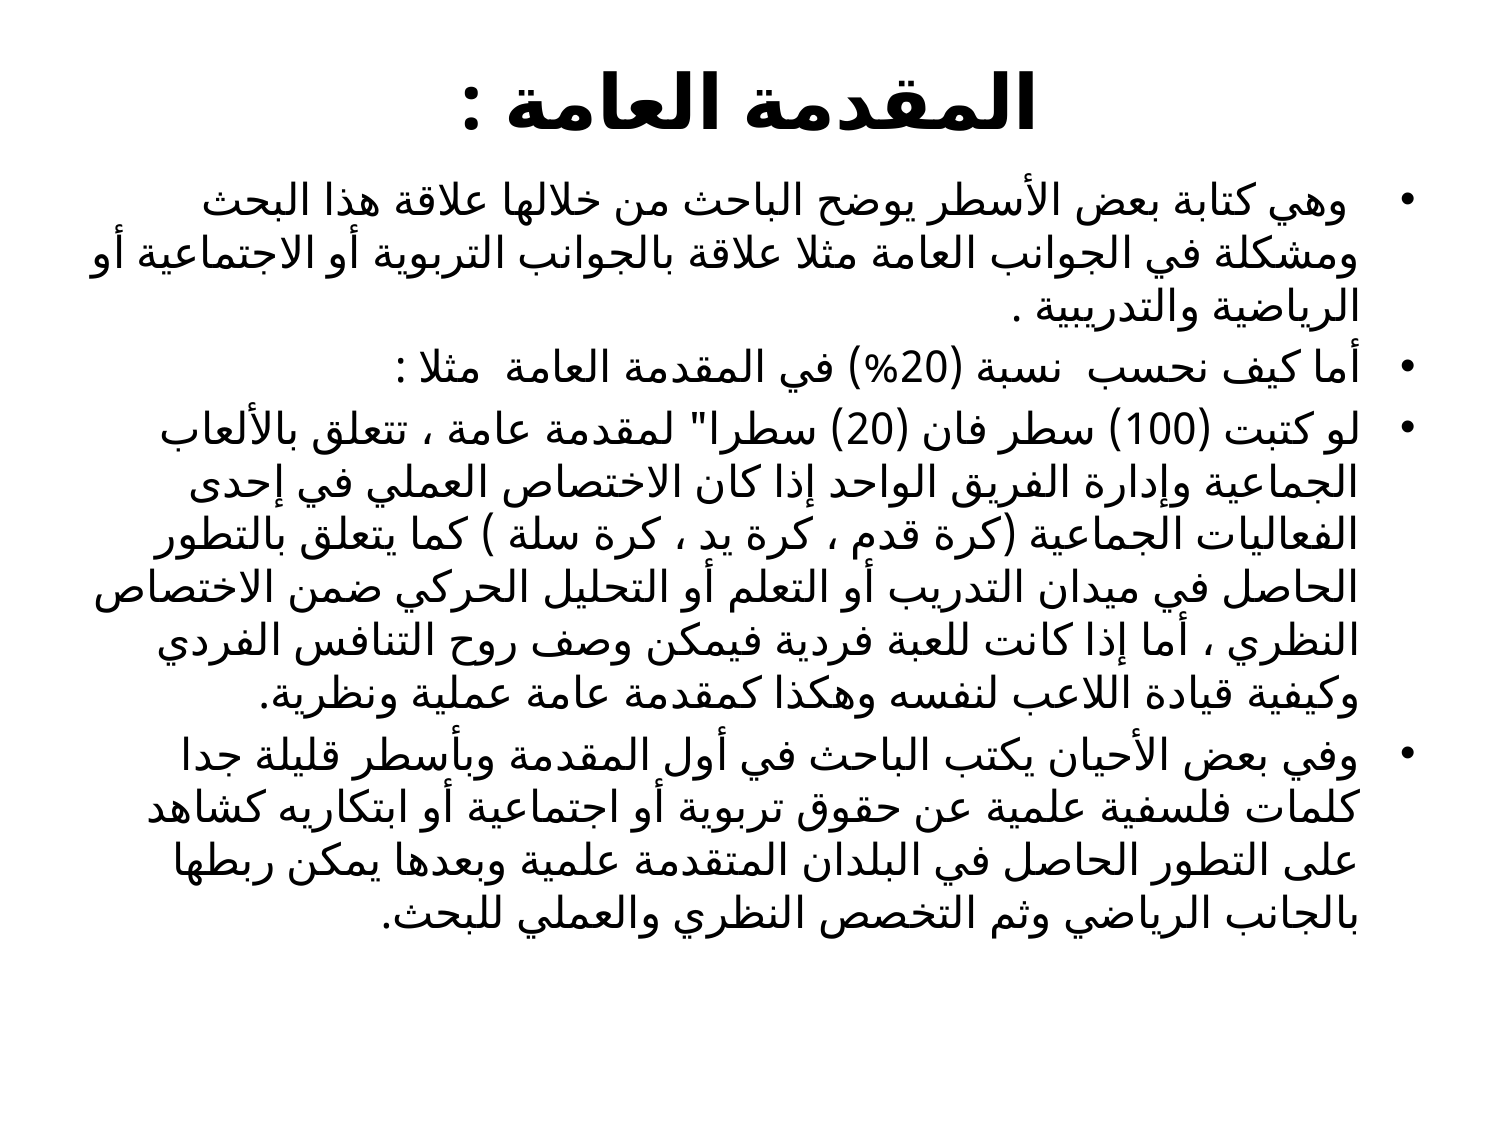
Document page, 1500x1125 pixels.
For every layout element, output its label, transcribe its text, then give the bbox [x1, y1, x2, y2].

list وهي كتابة بعض الأسطر يوضح الباحث من خلالها علاقة هذا البحث ومشكلة في الجوانب العامة مثلا علاقة بالجوانب التربوية أو الاجتماعية أو الرياضية والتدريبية . أما كيف نحسب نسبة (20%) في المقدمة العامة مثلا : لو كتبت (100) سطر فان (20) سطرا" لمقدمة عامة ، تتعلق بالألعاب الجماعية وإدارة الفريق الواحد إذا كان الاختصاص العملي في إحدى الفعاليات الجماعية (كرة قدم ، كرة يد ، كرة سلة ) كما يتعلق بالتطور الحاصل في ميدان التدريب أو التعلم أو التحليل الحركي ضمن الاختصاص النظري ، أما إذا كانت للعبة فردية فيمكن وصف روح التنافس الفردي وكيفية قيادة اللاعب لنفسه وهكذا كمقدمة عامة عملية ونظرية. وفي بعض الأحيان يكتب الباحث في أول المقدمة وبأسطر قليلة جدا كلمات فلسفية علمية عن حقوق تربوية أو اجتماعية أو ابتكاريه كشاهد على التطور الحاصل في البلدان المتقدمة علمية وبعدها يمكن ربطها بالجانب الرياضي وثم التخصص النظري والعملي للبحث. [75, 164, 1425, 1005]
title المقدمة العامة : [75, 45, 1425, 153]
